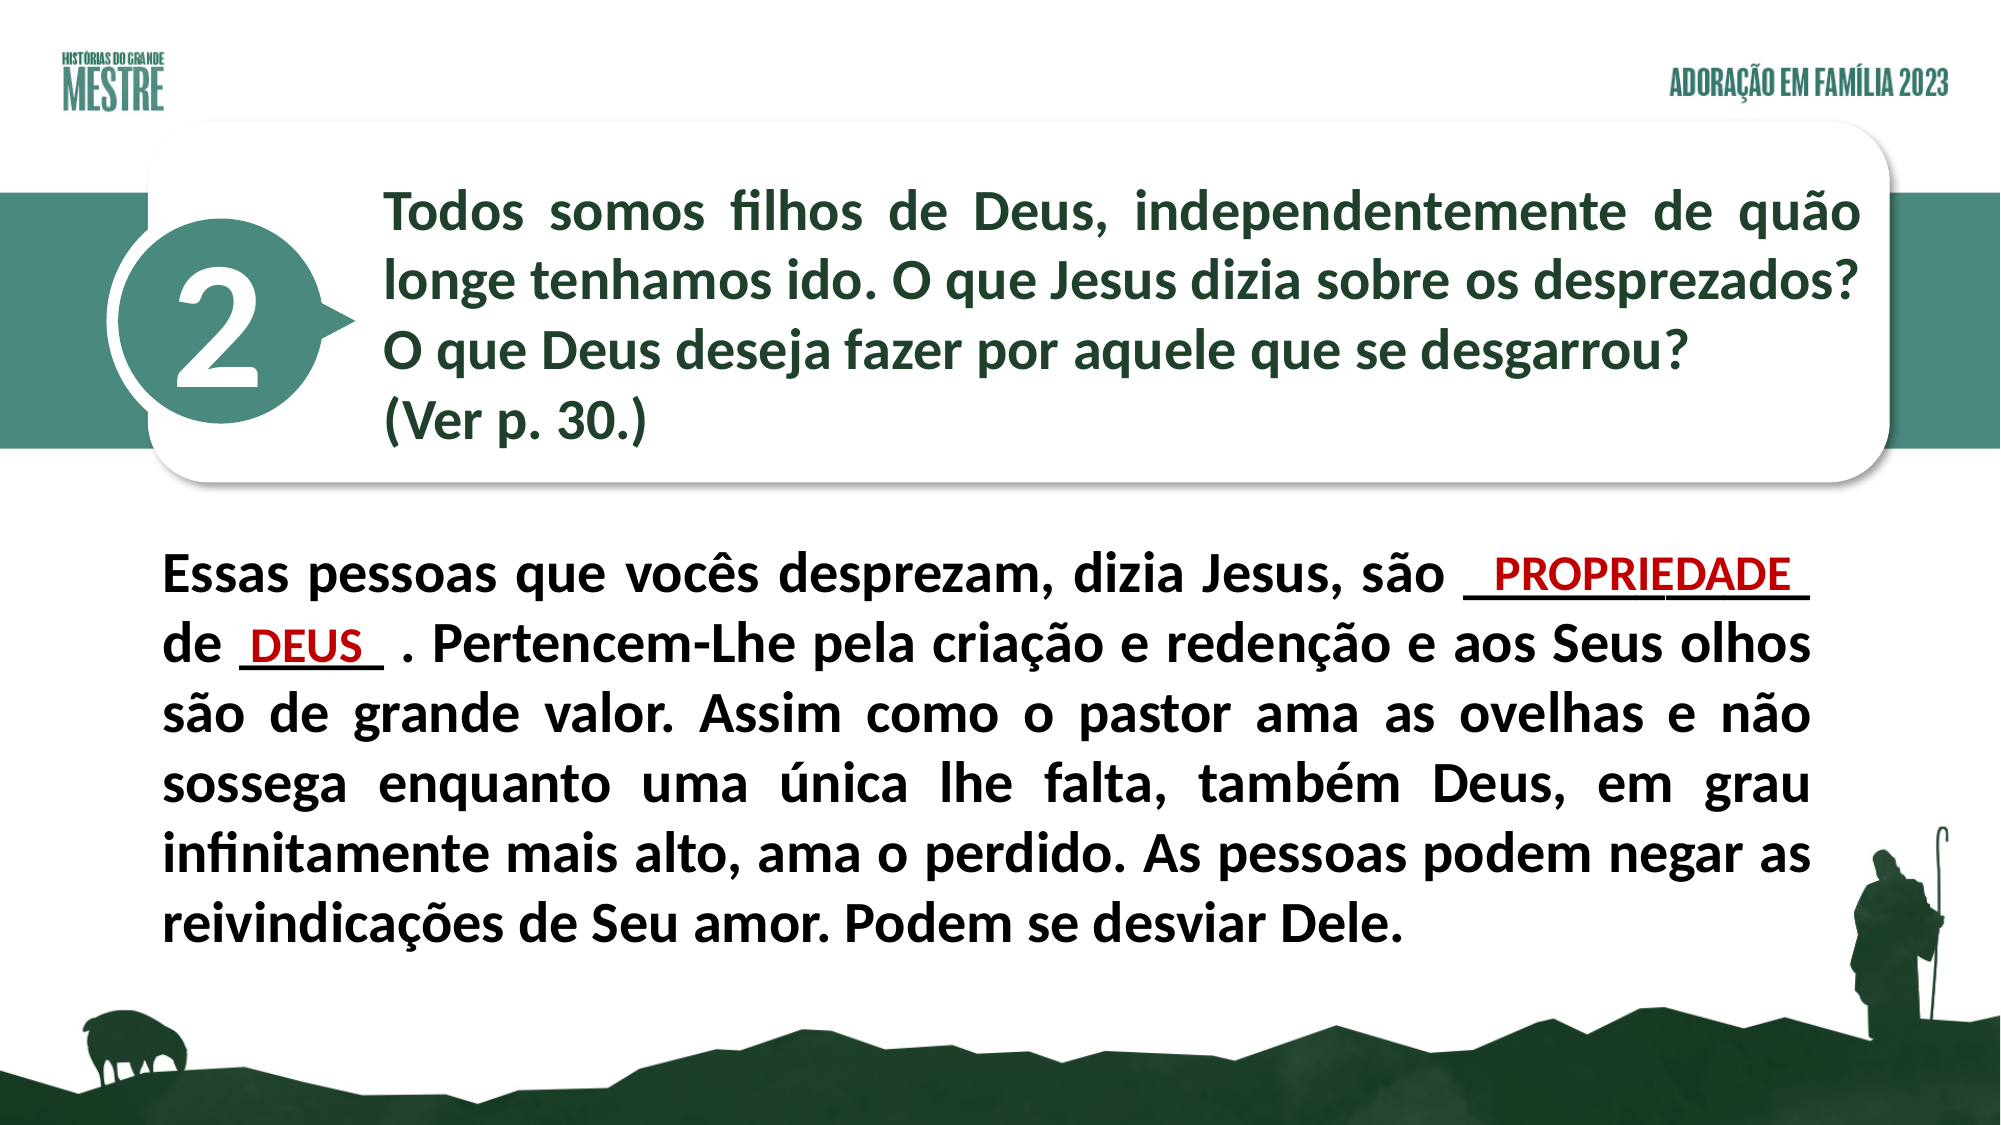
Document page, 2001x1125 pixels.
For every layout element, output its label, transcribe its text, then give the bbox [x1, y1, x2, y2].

text_box PROPRIEDADE [1480, 533, 1817, 608]
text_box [0, 121, 2000, 483]
text_box Essas pessoas que vocês desprezam, dizia Jesus, são ____________ de _____ . Pertencem-Lhe pela criação e redenção e aos Seus olhos são de grande valor. Assim como o pastor ama as ovelhas e não sossega enquanto uma única lhe falta, também Deus, em grau infinitamente mais alto, ama o perdido. As pessoas podem negar as reivindicações de Seu amor. Podem se desviar Dele. [147, 526, 1828, 961]
text_box DEUS [235, 605, 399, 681]
picture [0, 0, 2001, 1125]
